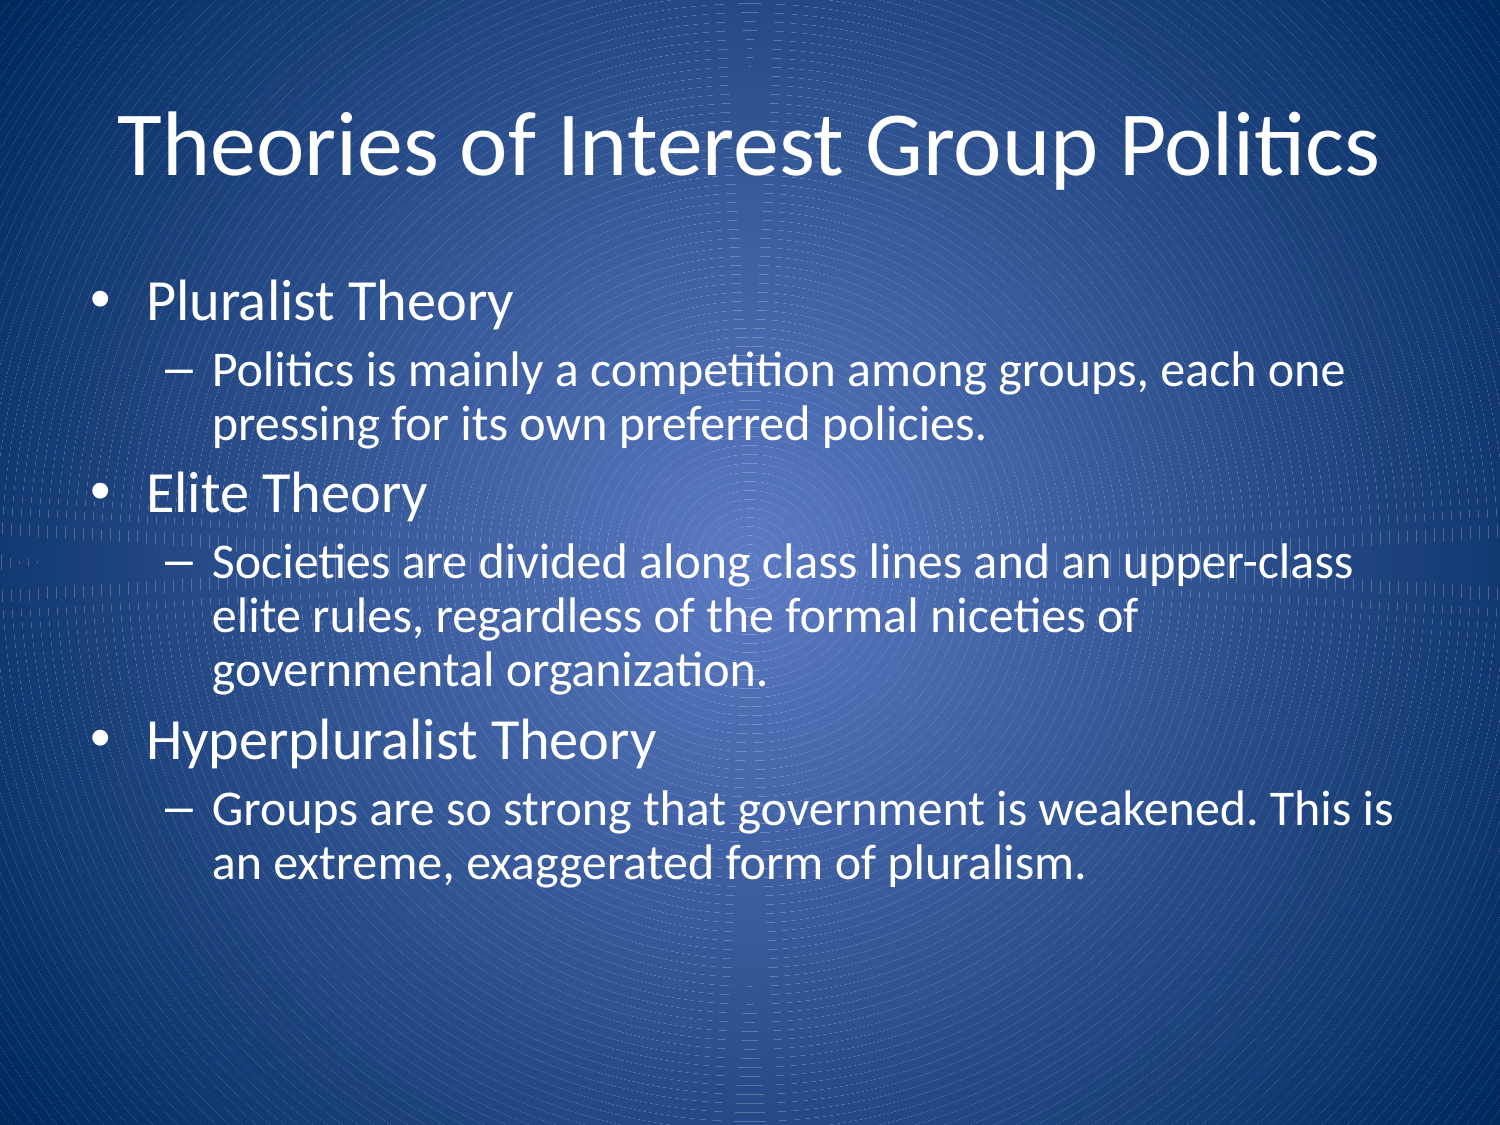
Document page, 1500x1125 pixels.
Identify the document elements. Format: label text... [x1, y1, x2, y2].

text_box [474, 800, 1100, 913]
text_box [599, 624, 988, 713]
list Pluralist Theory Politics is mainly a competition among groups, each one pressing for its own preferred policies. Elite Theory Societies are divided along class lines and an upper-class elite rules, regardless of the formal niceties of governmental organization. Hyperpluralist Theory Groups are so strong that government is weakened. This is an extreme, exaggerated form of pluralism. [75, 262, 1425, 1005]
title Theories of Interest Group Politics [75, 45, 1425, 233]
text_box [562, 424, 1012, 525]
